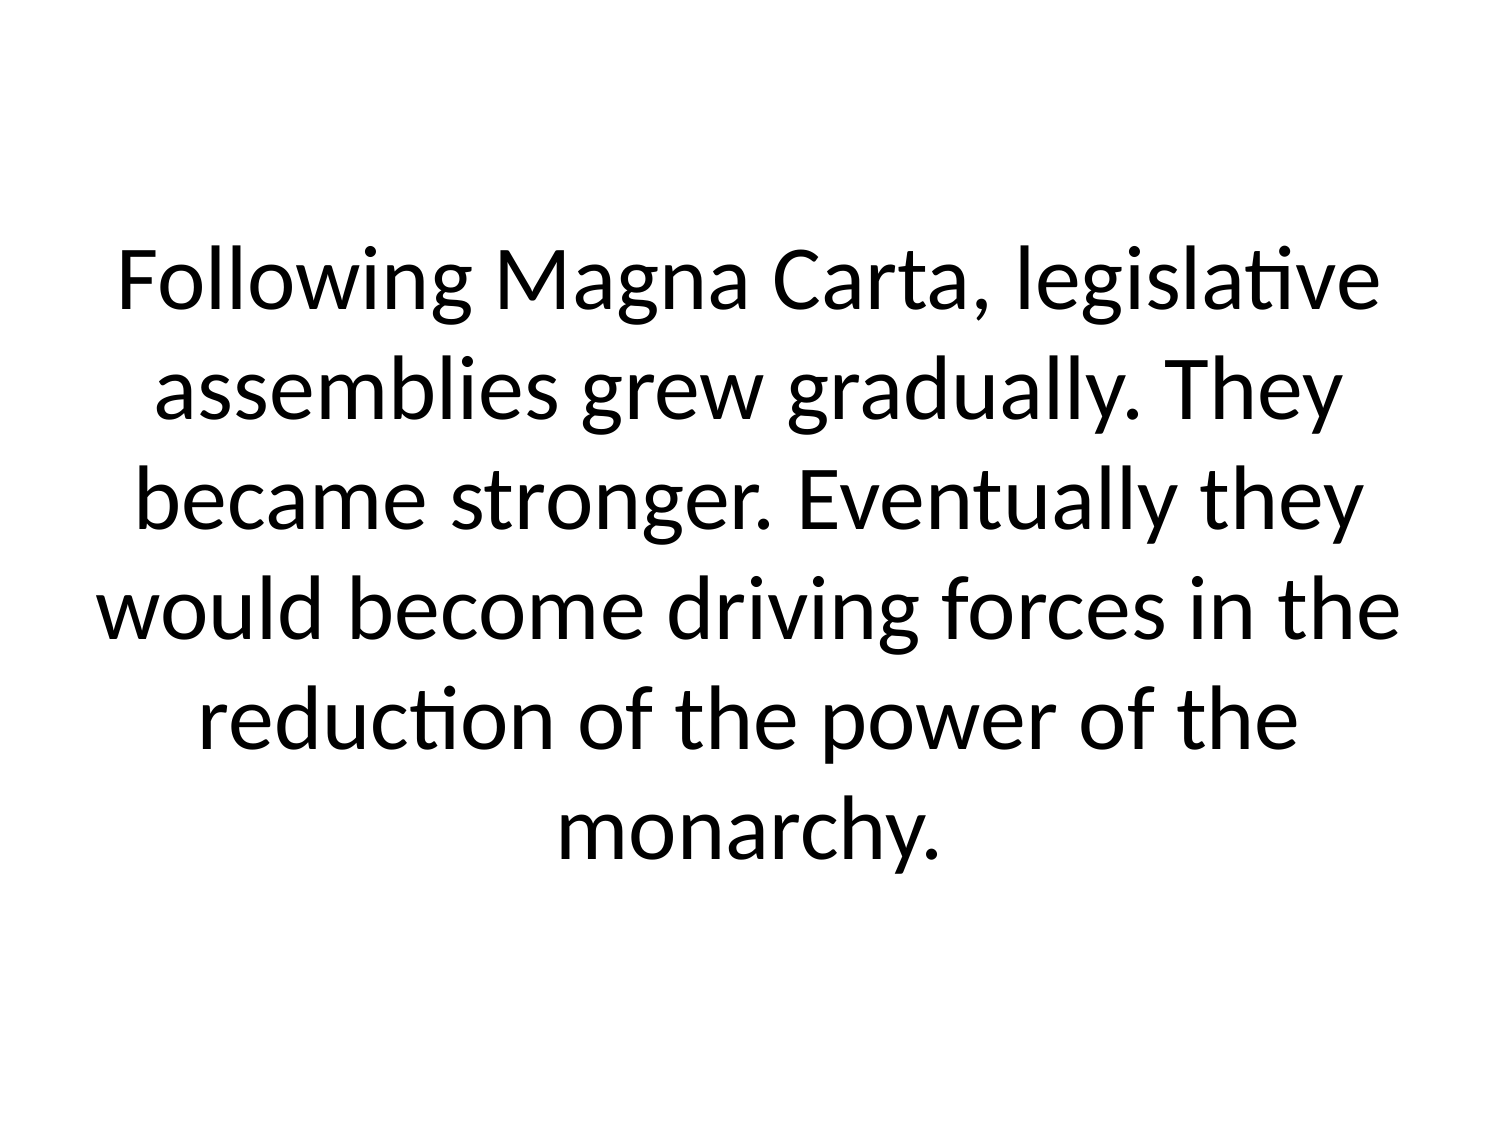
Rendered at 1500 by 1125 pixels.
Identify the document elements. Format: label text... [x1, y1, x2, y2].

title Following Magna Carta, legislative assemblies grew gradually. They became stronger. Eventually they would become driving forces in the reduction of the power of the monarchy. [74, 44, 1426, 1051]
